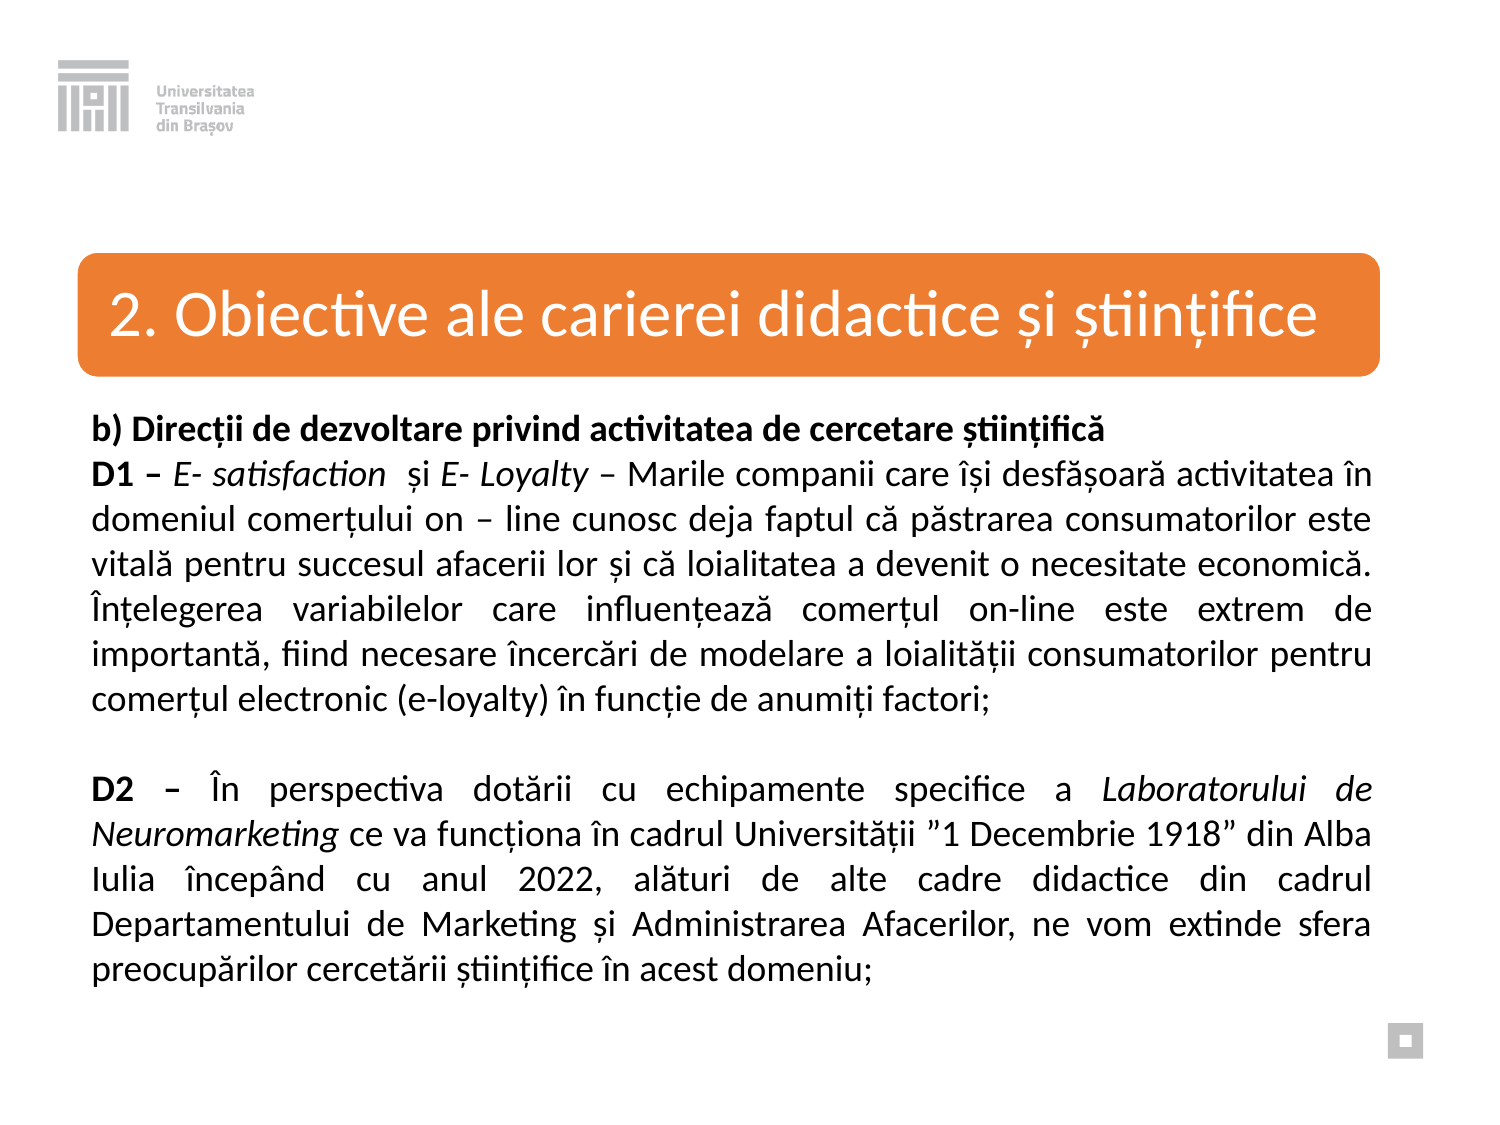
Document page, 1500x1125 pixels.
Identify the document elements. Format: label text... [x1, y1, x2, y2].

text_box b) Direcţii de dezvoltare privind activitatea de cercetare științifică D1 – E- satisfaction şi E- Loyalty – Marile companii care îşi desfăşoară activitatea în domeniul comerţului on – line cunosc deja faptul că păstrarea consumatorilor este vitală pentru succesul afacerii lor şi că loialitatea a devenit o necesitate economică. Înţelegerea variabilelor care influenţează comerţul on-line este extrem de importantă, fiind necesare încercări de modelare a loialităţii consumatorilor pentru comerţul electronic (e-loyalty) în funcţie de anumiţi factori; D2 – În perspectiva dotării cu echipamente specifice a Laboratorului de Neuromarketing ce va funcționa în cadrul Universității ”1 Decembrie 1918” din Alba Iulia începând cu anul 2022, alături de alte cadre didactice din cadrul Departamentului de Marketing și Administrarea Afacerilor, ne vom extinde sfera preocupărilor cercetării științifice în acest domeniu; [76, 397, 1388, 1042]
picture [58, 60, 254, 136]
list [76, 244, 1382, 386]
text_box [1387, 1023, 1424, 1059]
